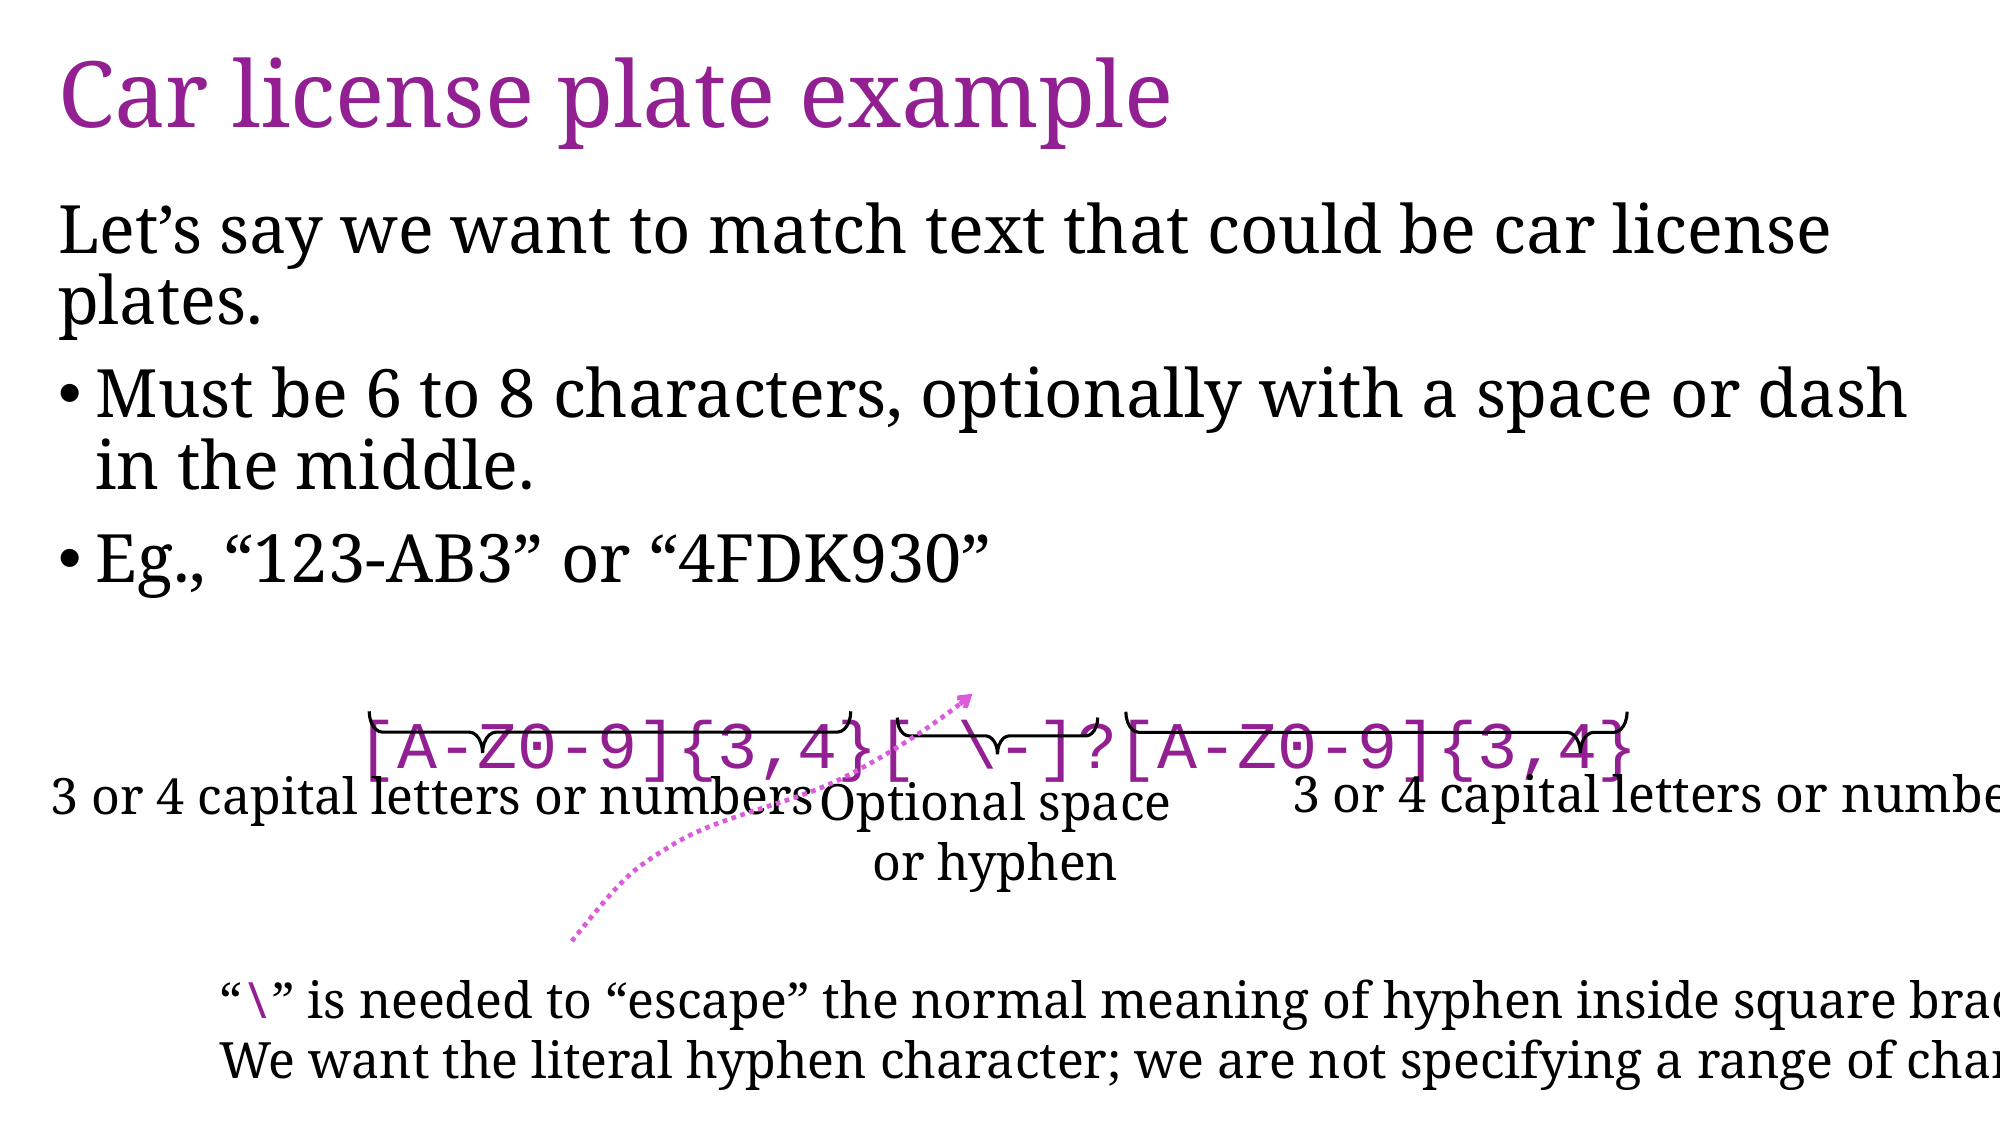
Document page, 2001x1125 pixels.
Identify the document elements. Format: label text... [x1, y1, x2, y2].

text_box [1125, 711, 1628, 754]
text_box [368, 711, 852, 754]
text_box [571, 693, 973, 942]
text_box [896, 717, 933, 735]
text_box “\” is needed to “escape” the normal meaning of hyphen inside square brackets. We want the literal hyphen character; we are not specifying a range of characters. [205, 961, 2000, 1097]
text_box 3 or 4 capital letters or numbers [35, 756, 830, 832]
text_box [916, 717, 1099, 755]
list Let’s say we want to match text that could be car license plates. Must be 6 to 8 characters, optionally with a space or dash in the middle. Eg., “123-AB3” or “4FDK930” [A-Z0-9]{3,4}[ \-]?[A-Z0-9]{3,4} [43, 188, 1953, 1106]
text_box Optional space or hyphen [804, 762, 1187, 898]
text_box 3 or 4 capital letters or numbers [1277, 755, 2000, 831]
title Car license plate example [43, 25, 1953, 171]
